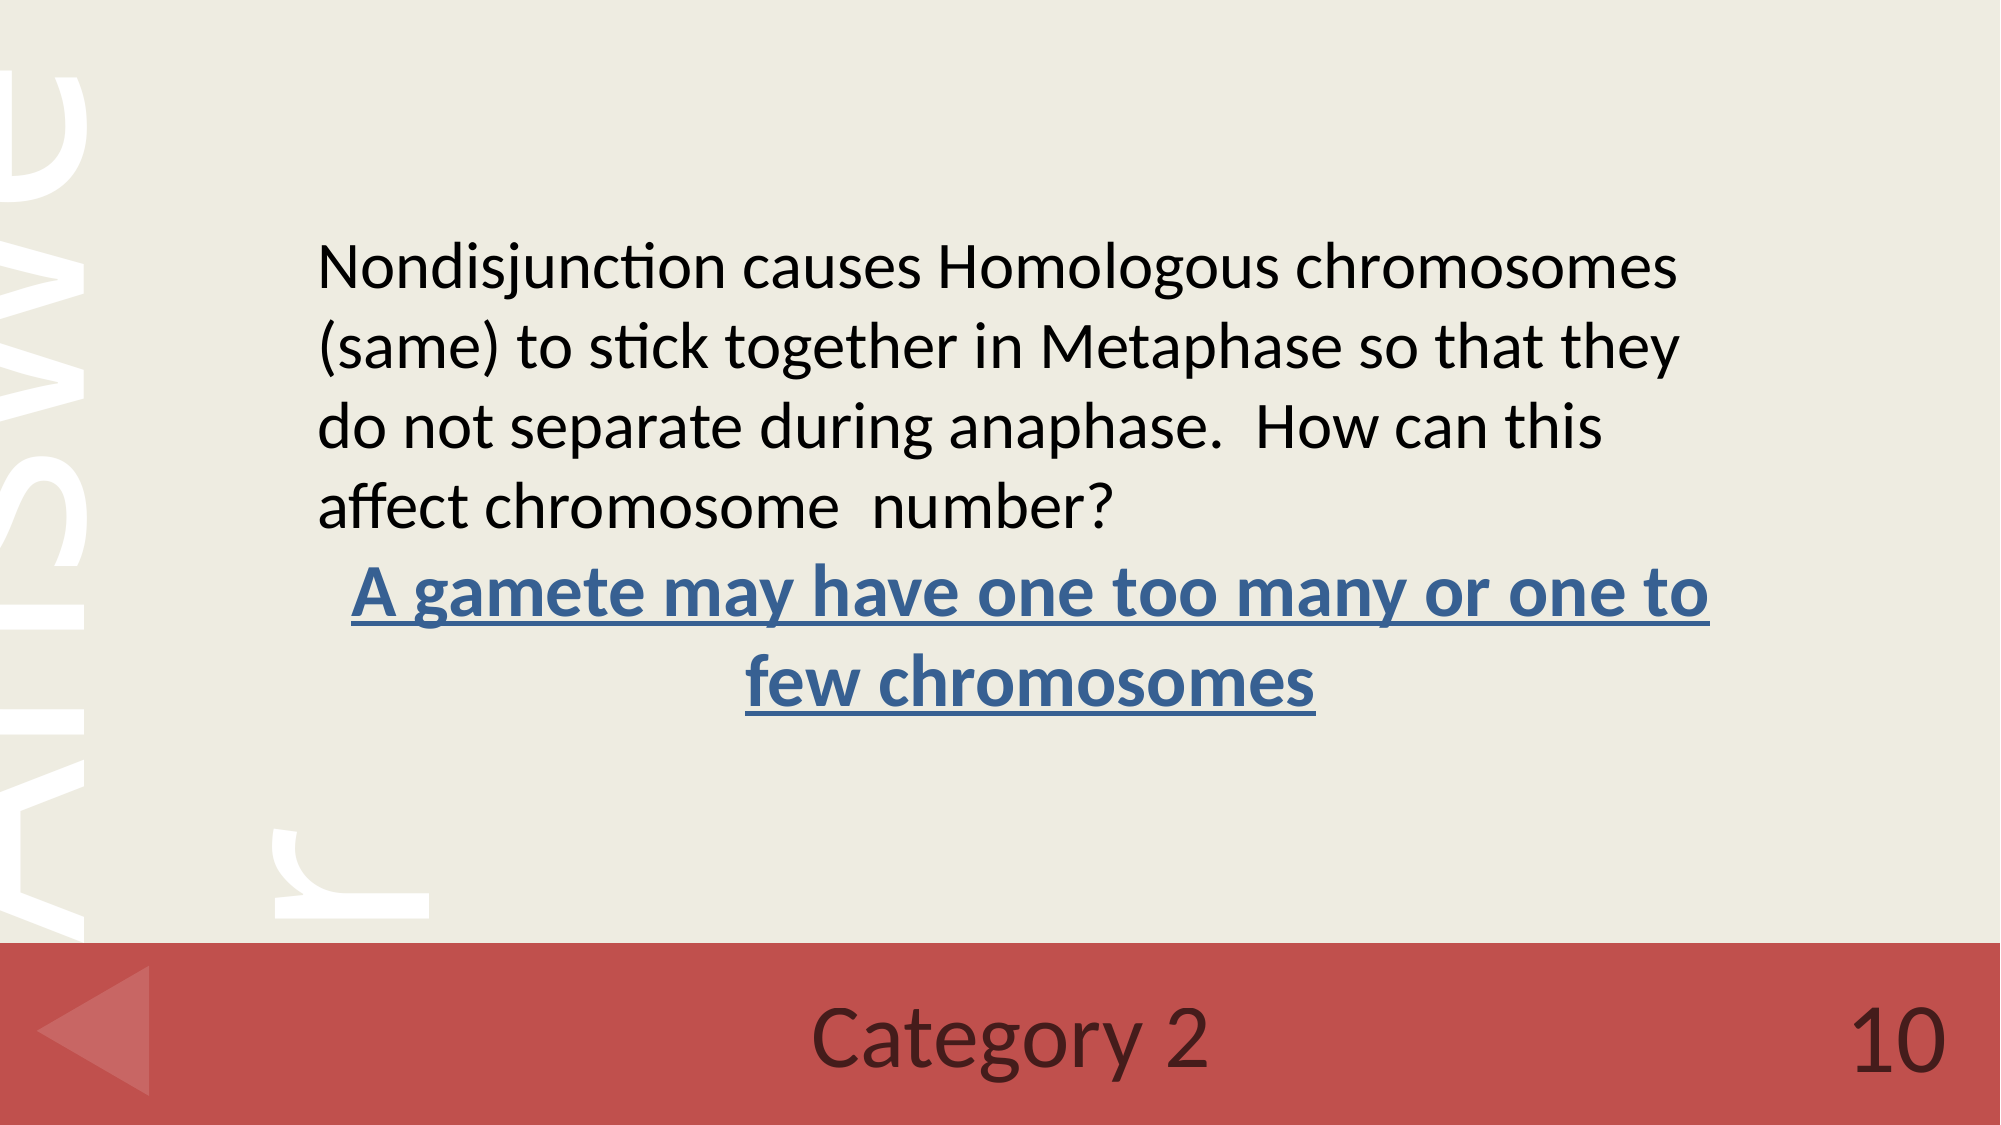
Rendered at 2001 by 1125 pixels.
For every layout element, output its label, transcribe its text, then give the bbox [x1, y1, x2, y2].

title Category 2 [111, 937, 1912, 1125]
list 10 [1912, 967, 1963, 1097]
list Nondisjunction causes Homologous chromosomes (same) to stick together in Metaphase so that they do not separate during anaphase. How can this affect chromosome number? A gamete may have one too many or one to few chromosomes [302, 307, 1760, 636]
